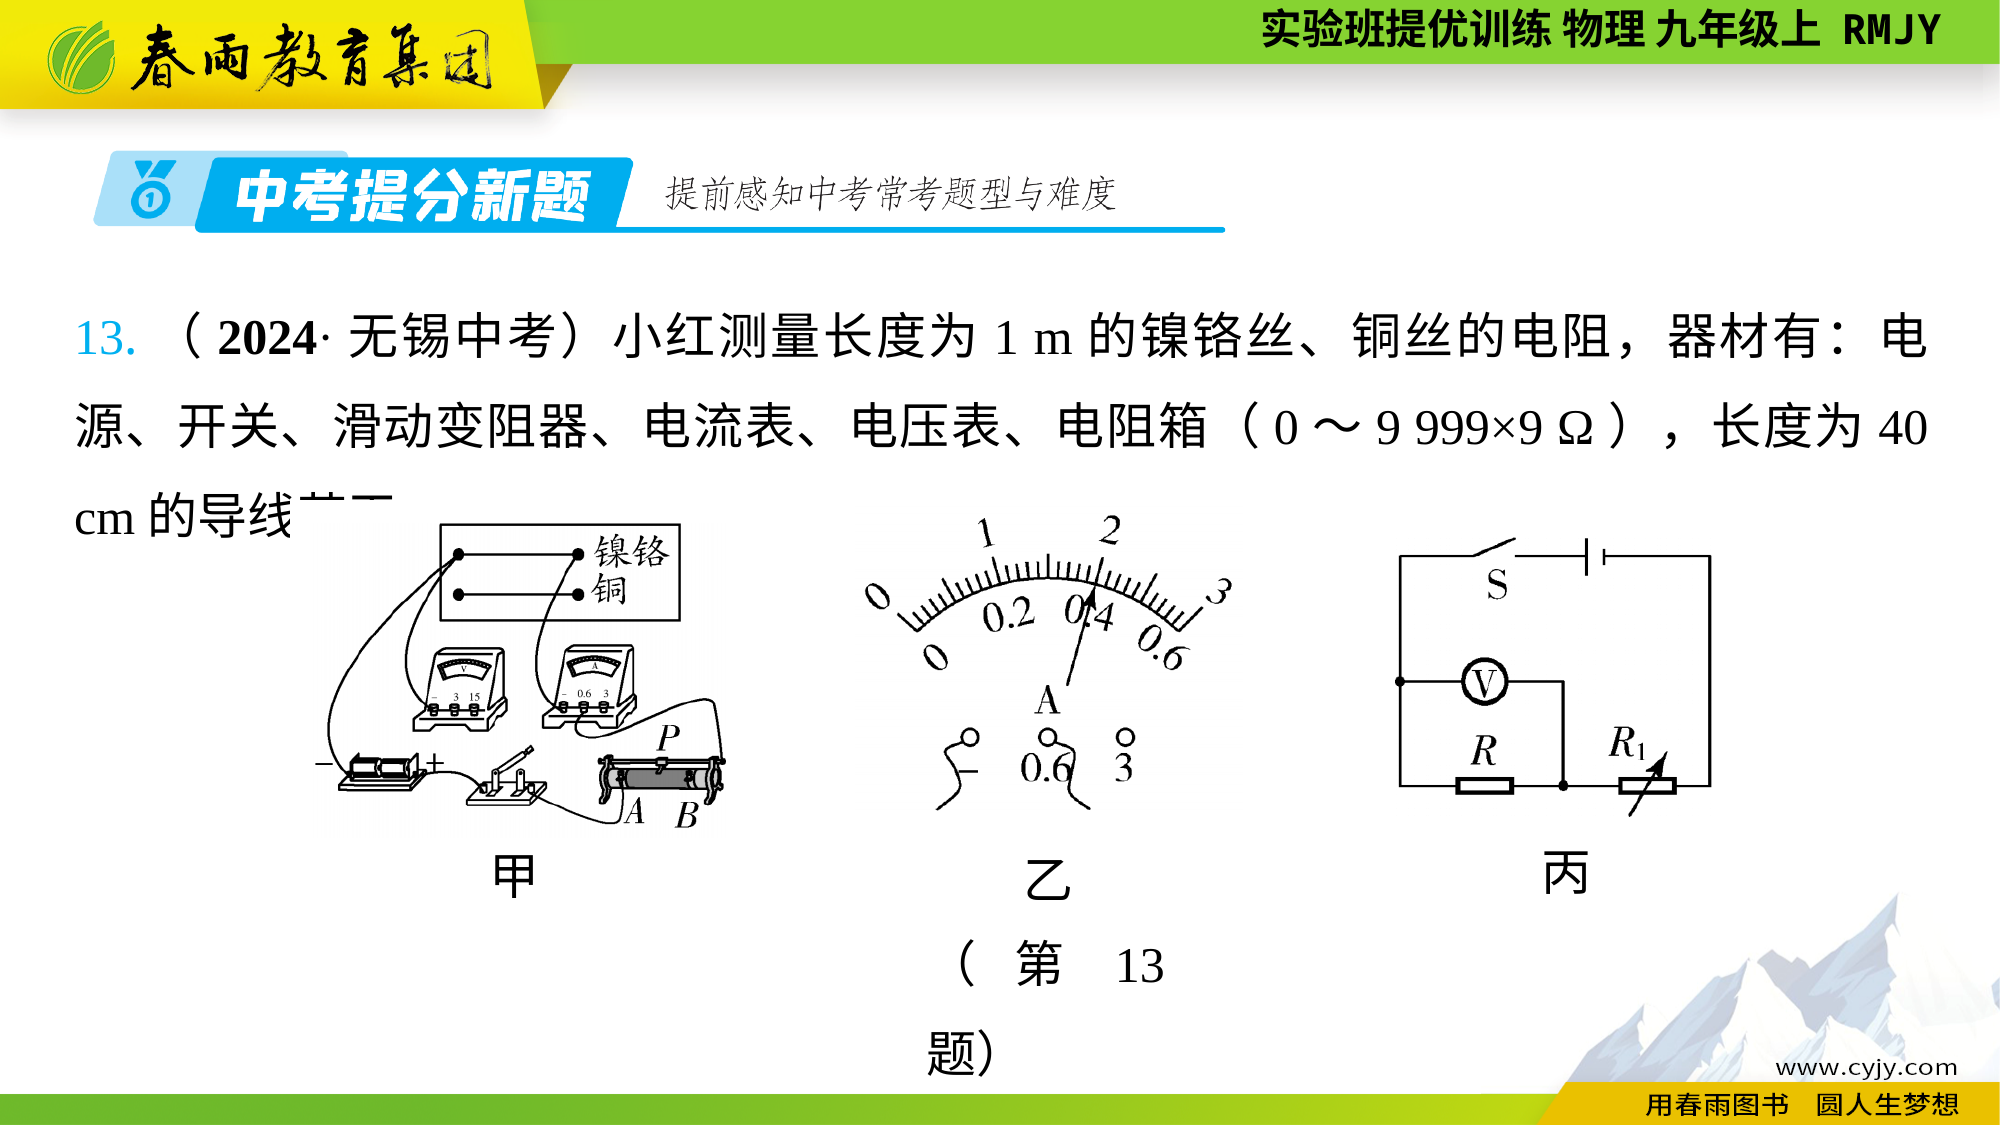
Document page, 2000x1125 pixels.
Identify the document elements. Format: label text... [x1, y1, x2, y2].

text_box 甲 [475, 847, 555, 913]
picture [0, 0, 2000, 1125]
list 13.（2024·无锡中考）小红测量长度为1 m的镍铬丝、铜丝的电阻，器材有：电源、开关、滑动变阻器、电流表、电压表、电阻箱（0～9 999×9 Ω），长度为40 cm的导线若干. [59, 267, 1944, 544]
text_box 乙 [1008, 834, 1089, 894]
text_box （第13题） [911, 894, 1192, 1000]
text_box 丙 [1526, 838, 1607, 909]
